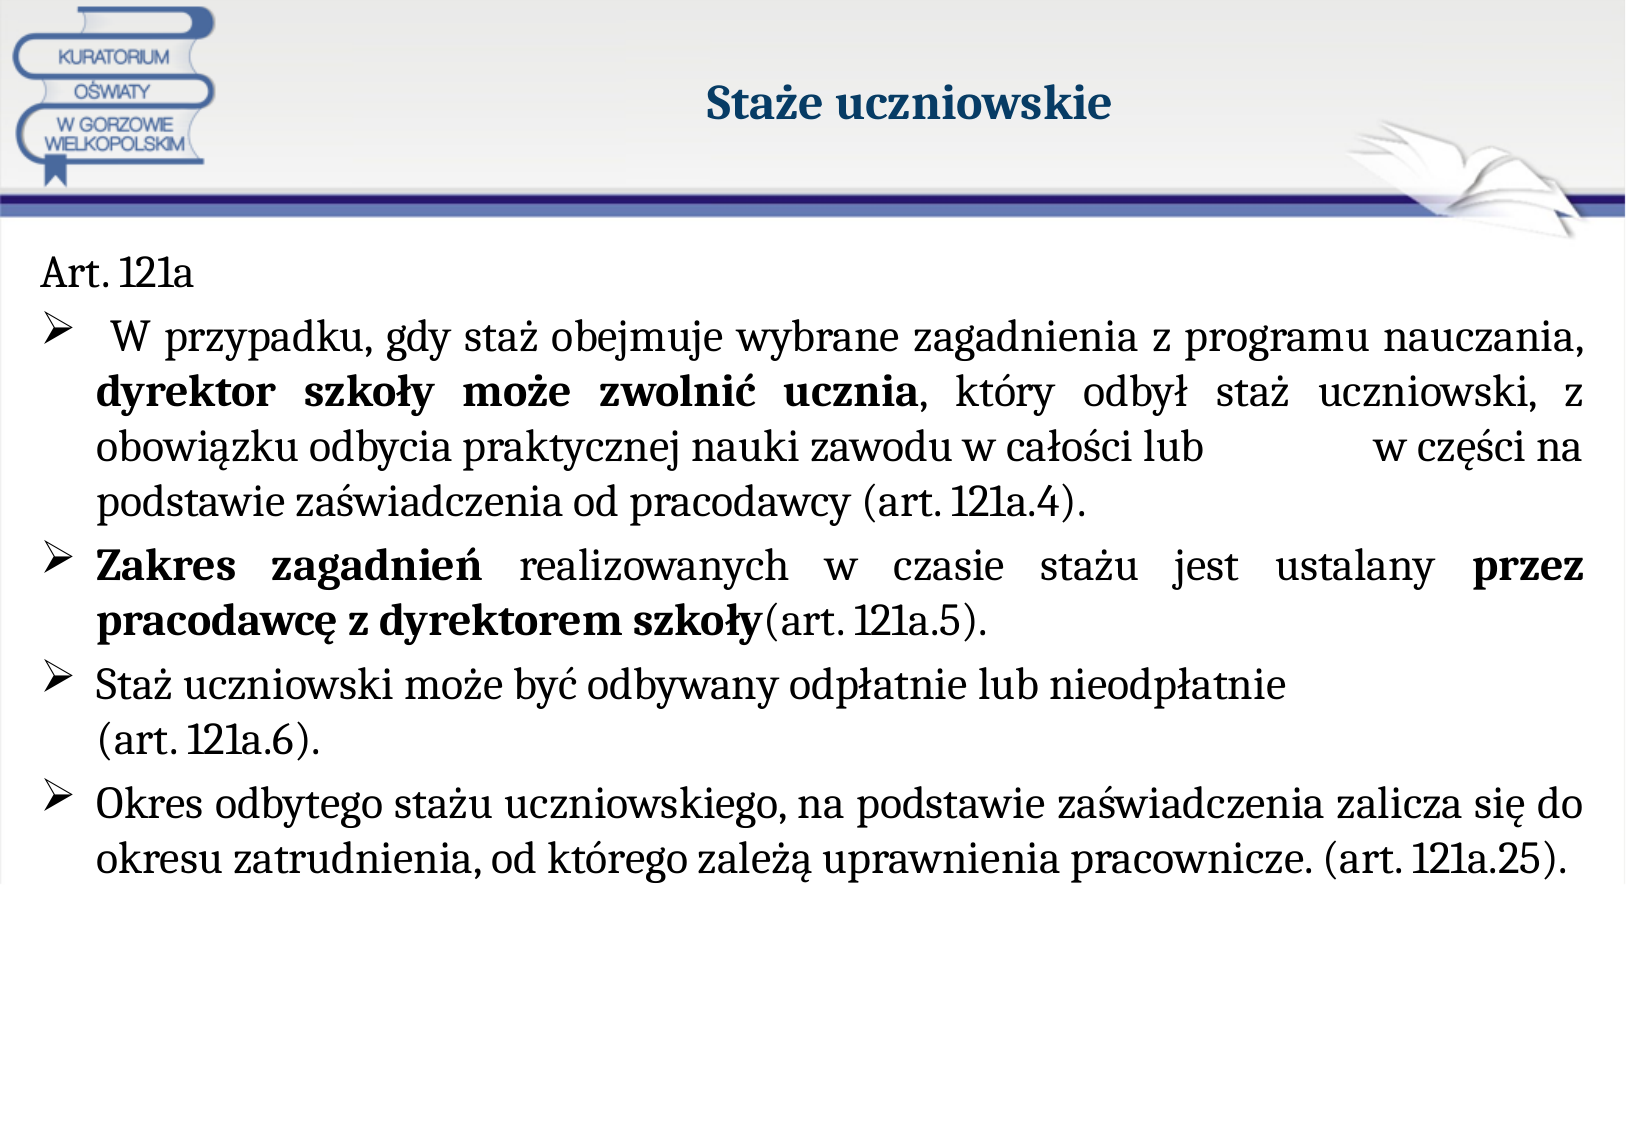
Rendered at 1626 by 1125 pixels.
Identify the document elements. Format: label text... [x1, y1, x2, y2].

title Staże uczniowskie [221, 23, 1600, 176]
list Art. 121a W przypadku, gdy staż obejmuje wybrane zagadnienia z programu nauczania, dyrektor szkoły może zwolnić ucznia, który odbył staż uczniowski, z obowiązku odbycia praktycznej nauki zawodu w całości lub w części na podstawie zaświadczenia od pracodawcy (art. 121a.4). Zakres zagadnień realizowanych w czasie stażu jest ustalany przez pracodawcę z dyrektorem szkoły(art. 121a.5). Staż uczniowski może być odbywany odpłatnie lub nieodpłatnie (art. 121a.6). Okres odbytego stażu uczniowskiego, na podstawie zaświadczenia zalicza się do okresu zatrudnienia, od którego zależą uprawnienia pracownicze. (art. 121a.25). [25, 234, 1600, 1035]
picture [0, 0, 1626, 1125]
